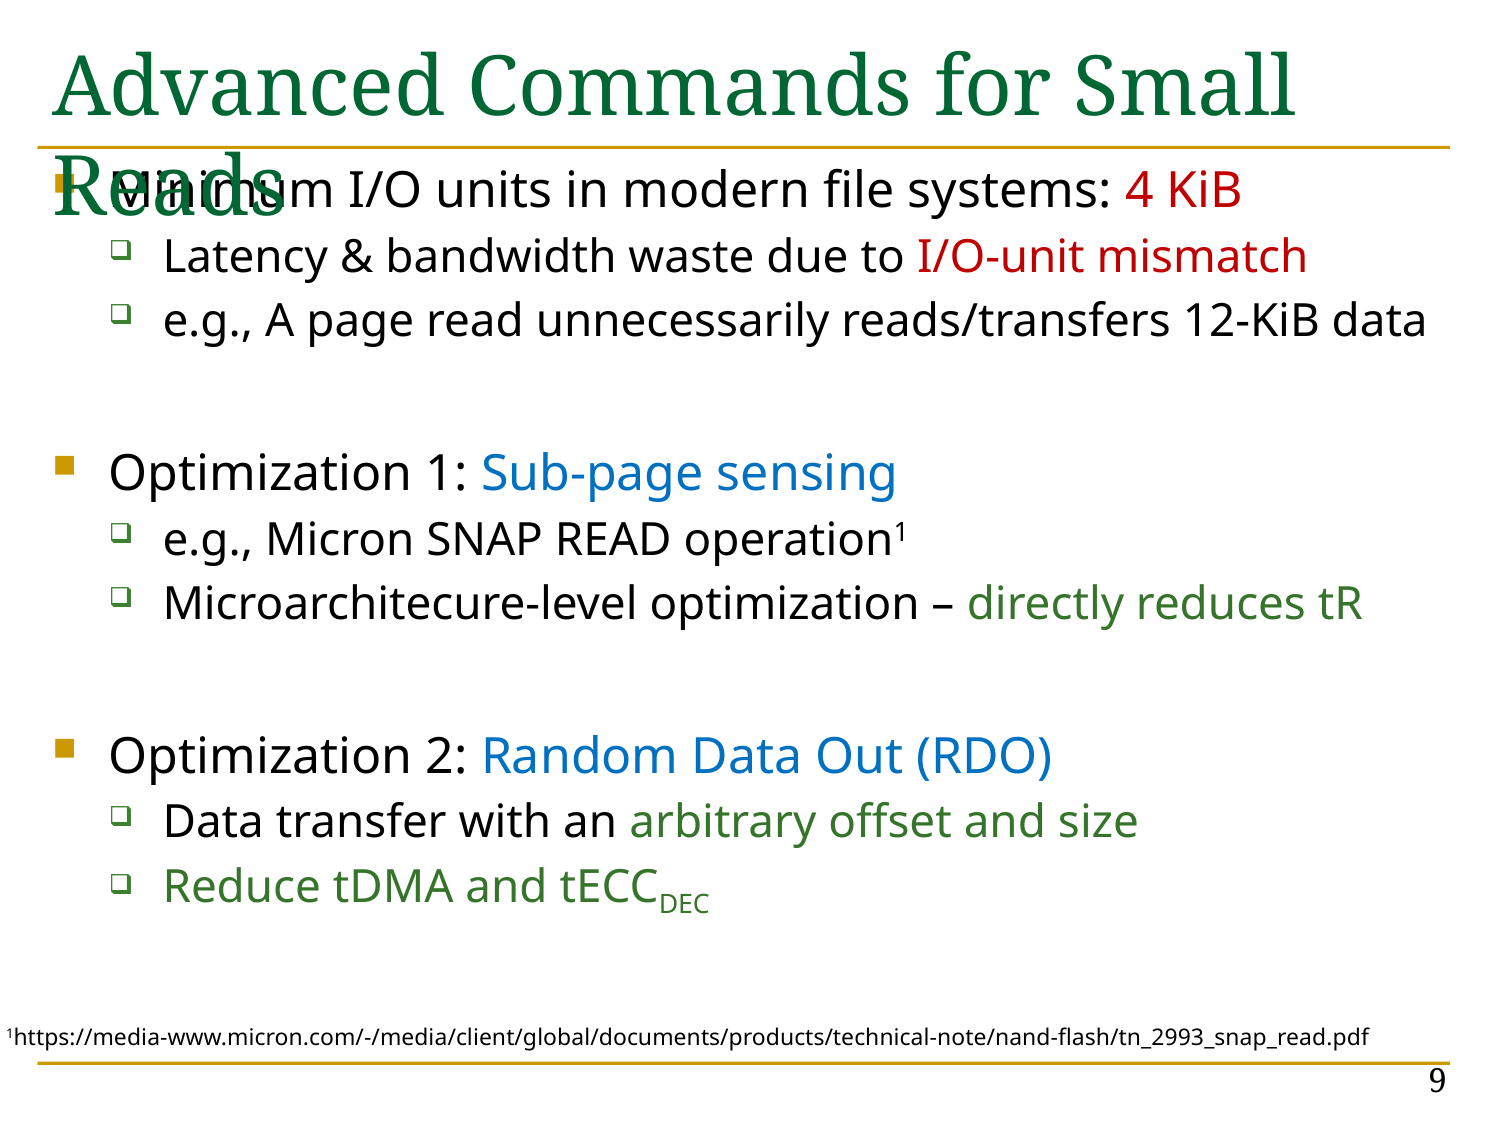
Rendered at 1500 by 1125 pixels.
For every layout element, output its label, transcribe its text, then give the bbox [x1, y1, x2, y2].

list Minimum I/O units in modern file systems: 4 KiB Latency & bandwidth waste due to I/O-unit mismatch e.g., A page read unnecessarily reads/transfers 12-KiB data Optimization 1: Sub-page sensing e.g., Micron SNAP READ operation1 Microarchitecure-level optimization – directly reduces tR Optimization 2: Random Data Out (RDO) Data transfer with an arbitrary offset and size Reduce tDMA and tECCDEC [37, 149, 1450, 1036]
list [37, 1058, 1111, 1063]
text_box 1https://media-www.micron.com/-/media/client/global/documents/products/technical-note/nand-flash/tn_2993_snap_read.pdf [0, 1015, 1386, 1058]
slide_number 9 [1111, 1036, 1462, 1112]
title Advanced Commands for Small Reads [37, 24, 1450, 138]
